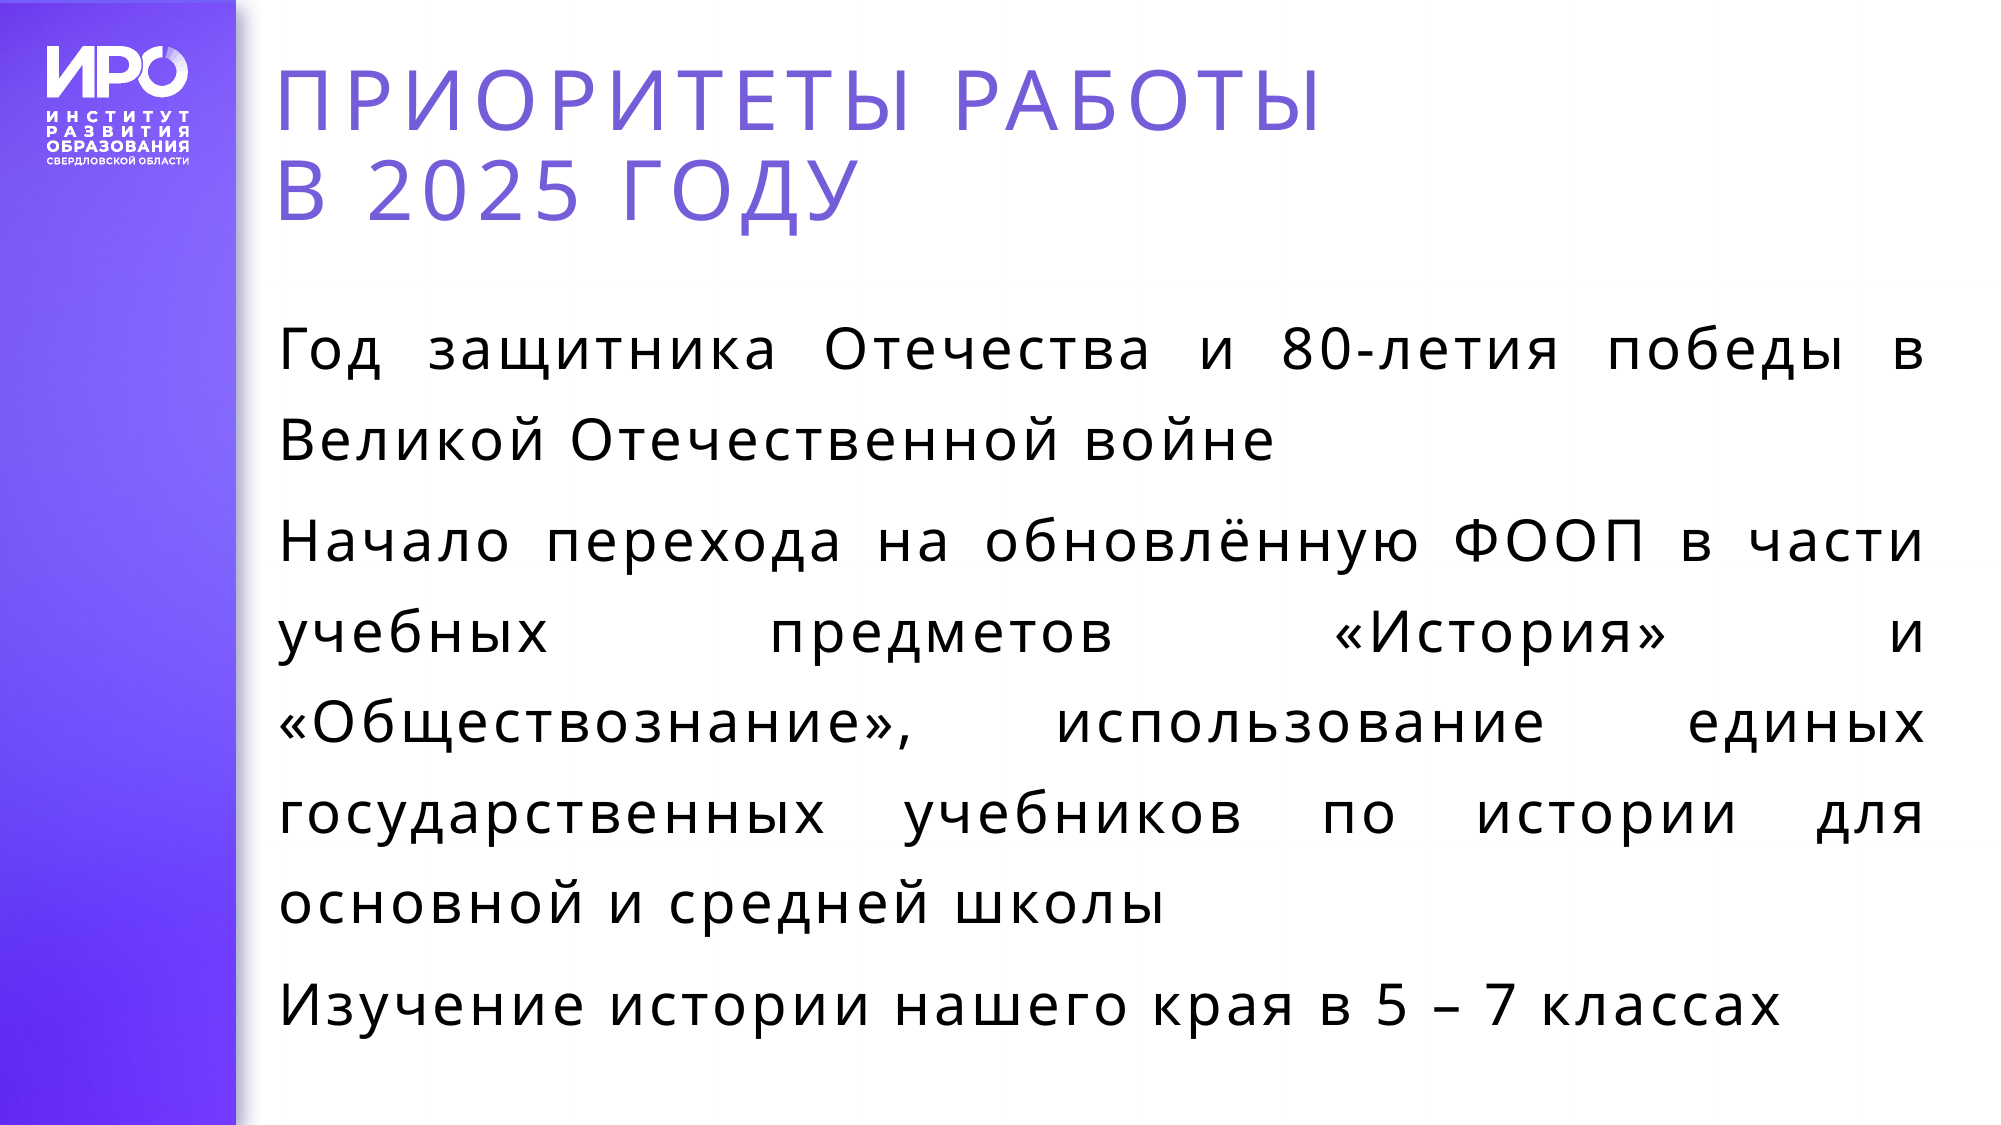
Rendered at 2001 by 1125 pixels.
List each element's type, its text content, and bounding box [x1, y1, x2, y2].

list Год защитника Отечества и 80-летия победы в Великой Отечественной войне Начало перехода на обновлённую ФООП в части учебных предметов «История» и «Обществознание», использование единых государственных учебников по истории для основной и средней школы Изучение истории нашего края в 5 – 7 классах [263, 283, 1946, 1050]
picture [0, 0, 2001, 1125]
title ПРИОРИТЕТЫ РАБОТЫ В 2025 ГОДУ [258, 50, 1945, 247]
